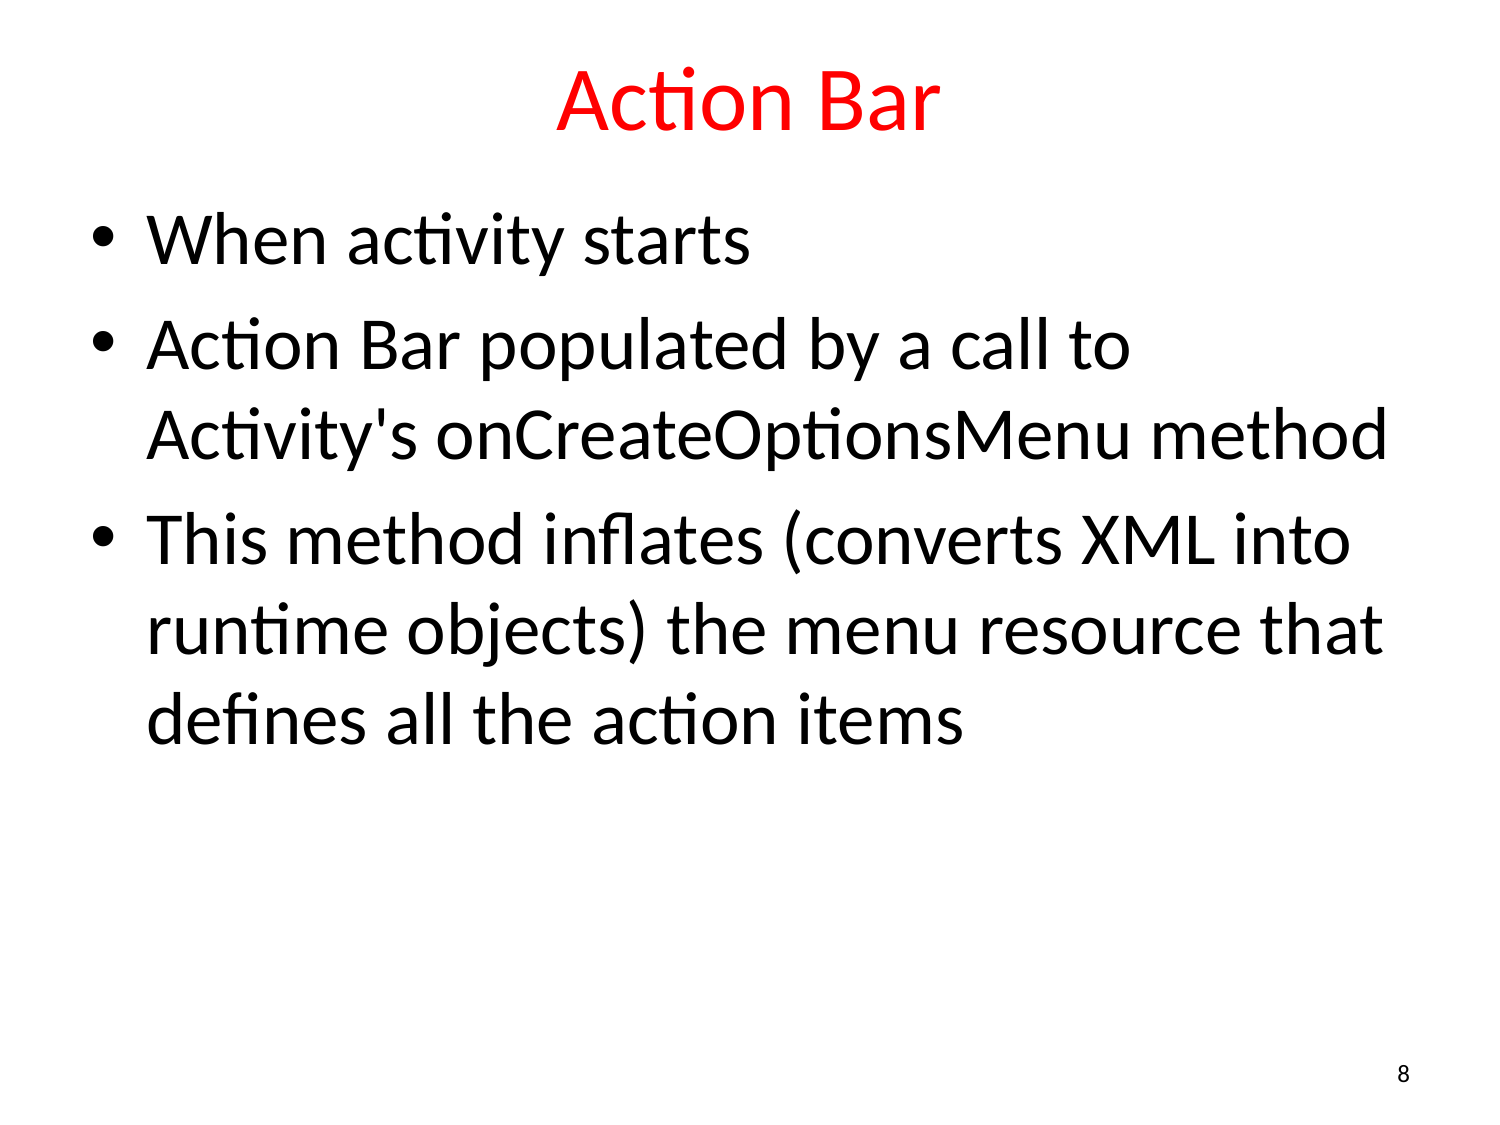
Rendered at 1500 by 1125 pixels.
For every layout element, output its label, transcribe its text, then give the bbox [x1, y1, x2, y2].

list When activity starts Action Bar populated by a call to Activity's onCreateOptionsMenu method This method inflates (converts XML into runtime objects) the menu resource that defines all the action items [75, 182, 1425, 1038]
slide_number 8 [1074, 1042, 1425, 1103]
title Action Bar [75, 0, 1425, 182]
